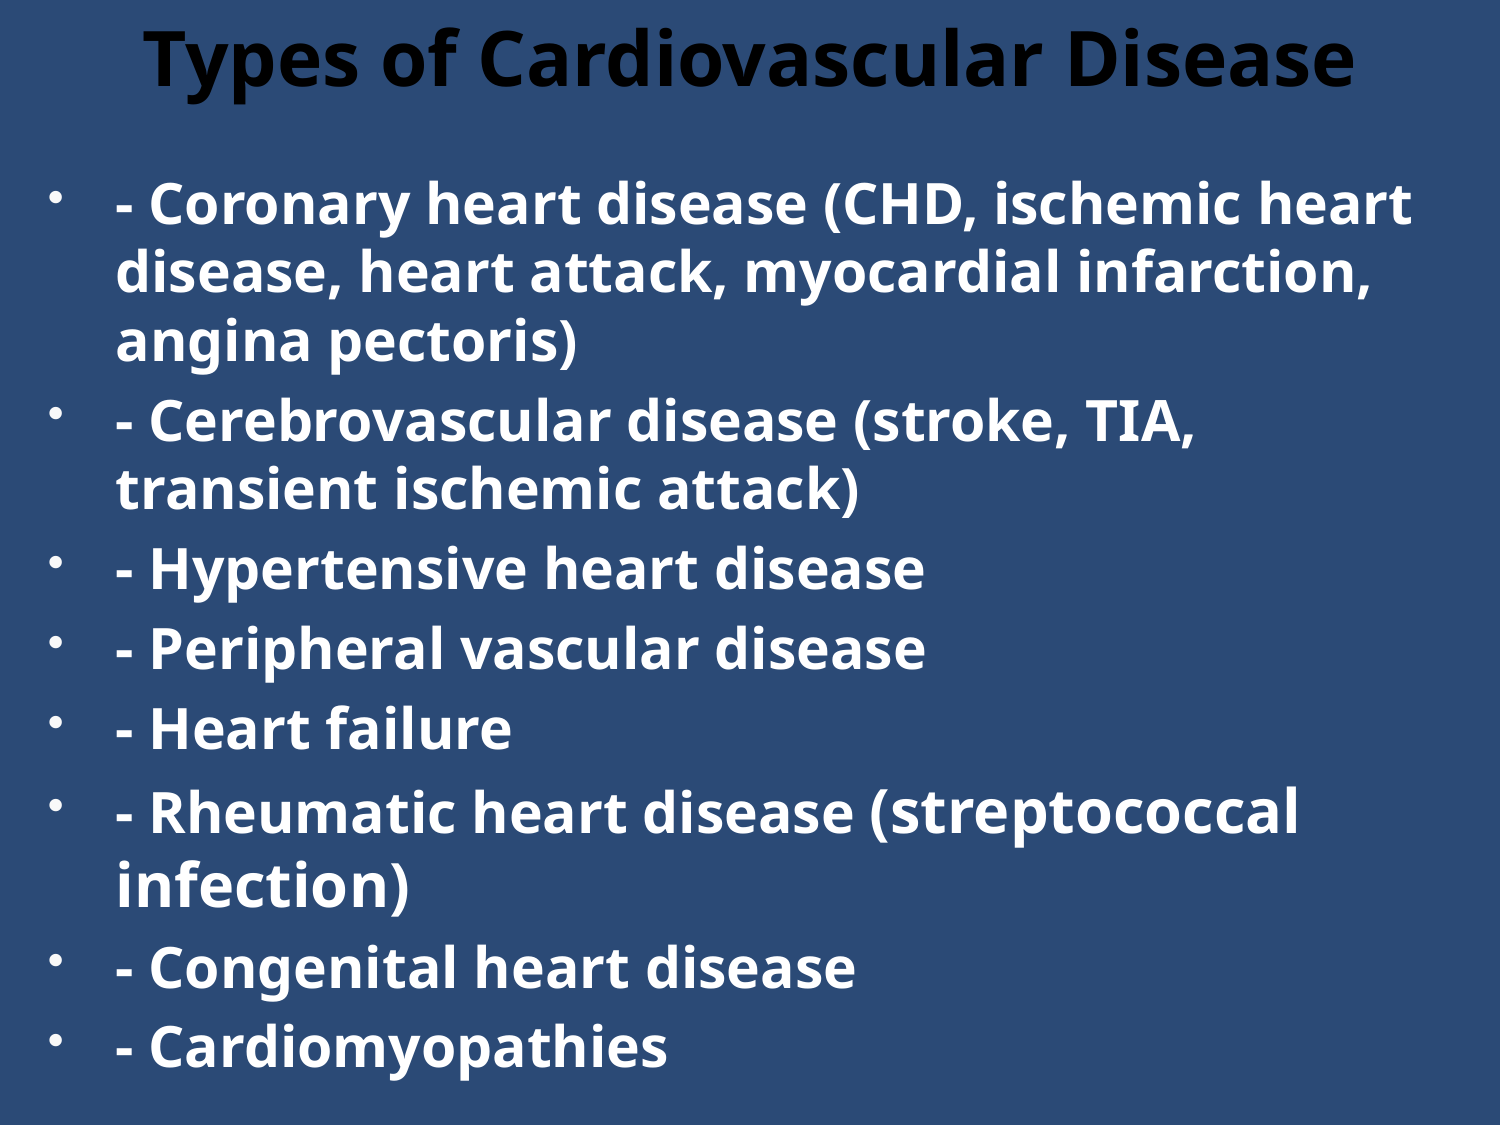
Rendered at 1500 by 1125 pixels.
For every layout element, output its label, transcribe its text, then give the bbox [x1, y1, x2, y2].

list - Coronary heart disease (CHD, ischemic heart disease, heart attack, myocardial infarction, angina pectoris) - Cerebrovascular disease (stroke, TIA, transient ischemic attack) - Hypertensive heart disease - Peripheral vascular disease - Heart failure - Rheumatic heart disease (streptococcal infection) - Congenital heart disease - Cardiomyopathies [12, 159, 1436, 1095]
title Types of Cardiovascular Disease [75, 0, 1425, 150]
